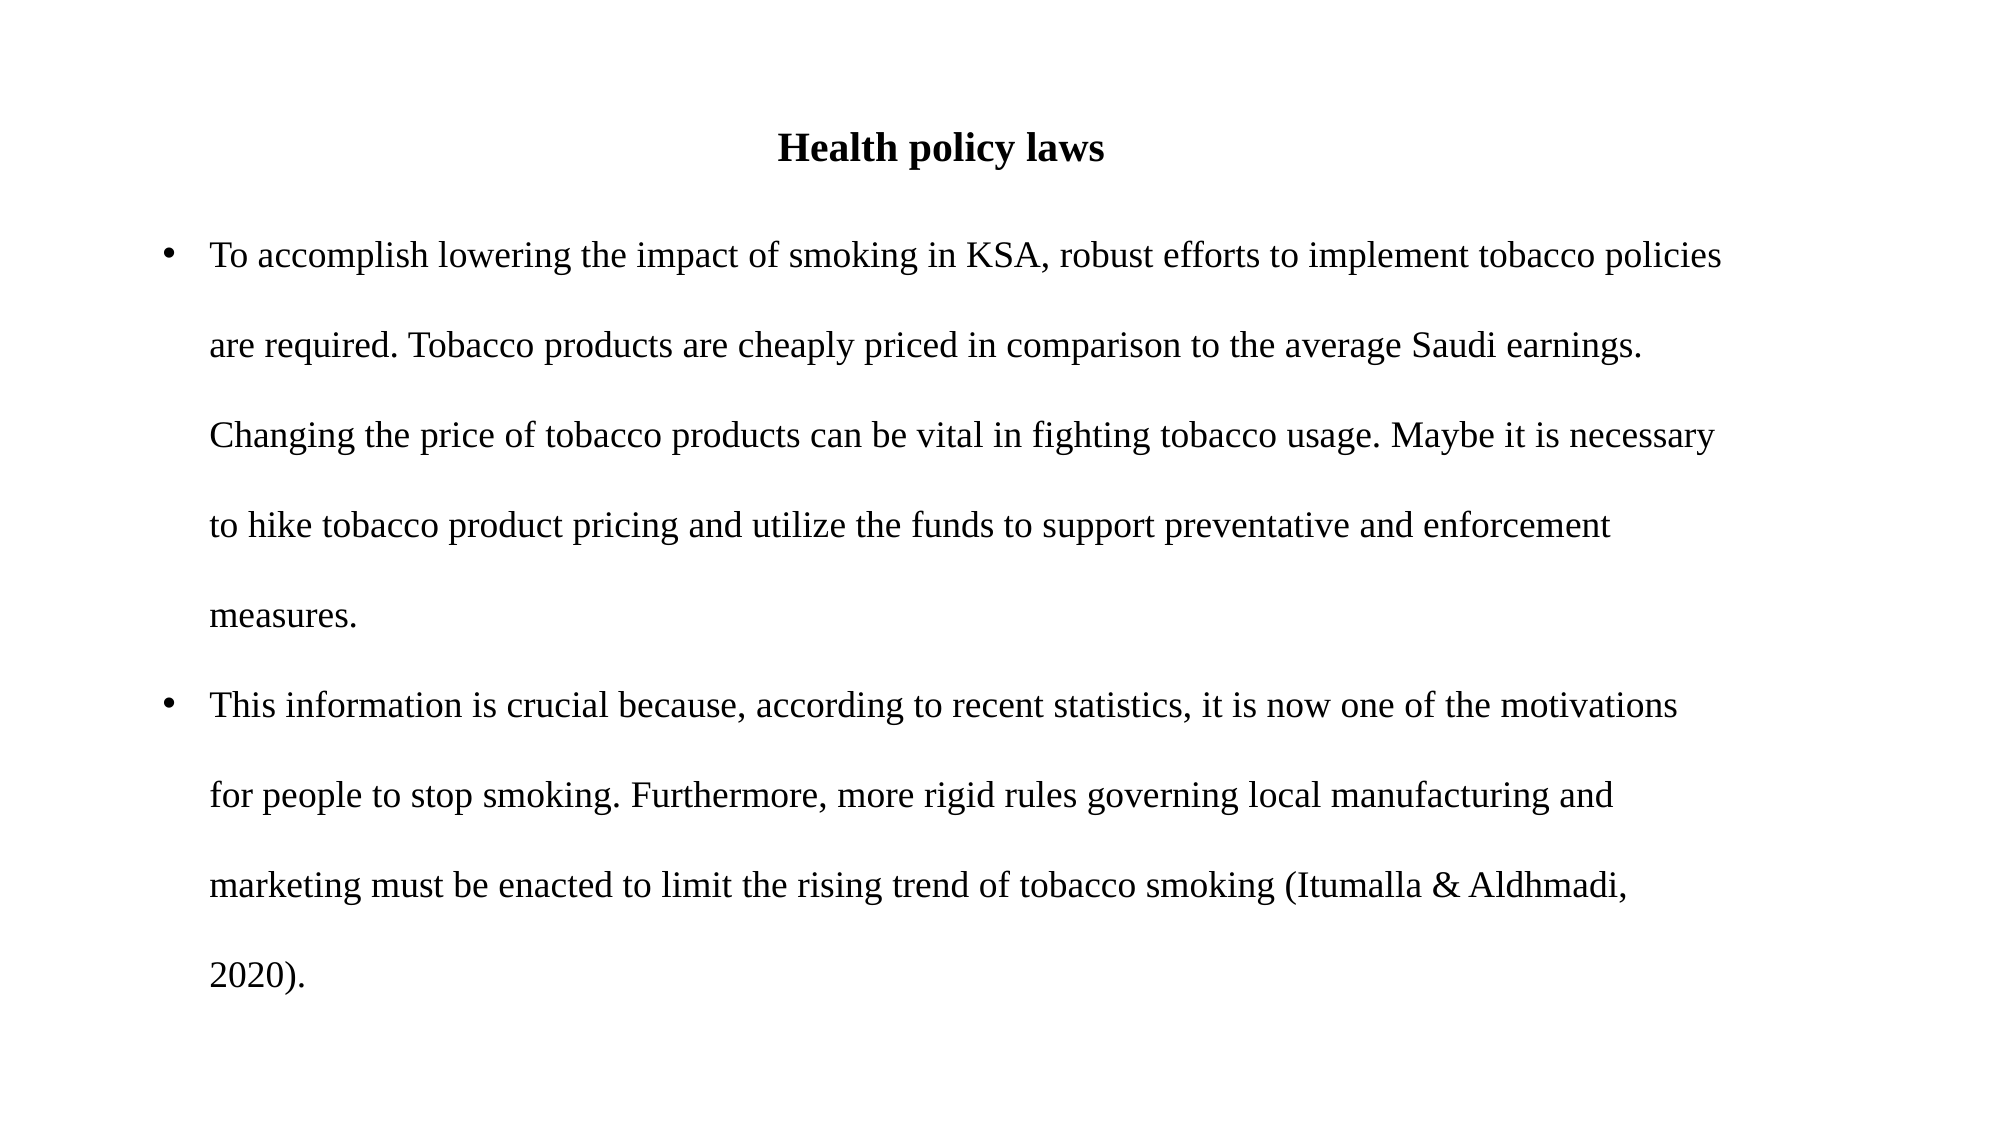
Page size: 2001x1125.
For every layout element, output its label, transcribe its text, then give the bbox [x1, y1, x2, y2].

text_box To accomplish lowering the impact of smoking in KSA, robust efforts to implement tobacco policies are required. Tobacco products are cheaply priced in comparison to the average Saudi earnings. Changing the price of tobacco products can be vital in fighting tobacco usage. Maybe it is necessary to hike tobacco product pricing and utilize the funds to support preventative and enforcement measures. This information is crucial because, according to recent statistics, it is now one of the motivations for people to stop smoking. Furthermore, more rigid rules governing local manufacturing and marketing must be enacted to limit the rising trend of tobacco smoking (Itumalla & Aldhmadi, 2020). [147, 177, 1748, 1003]
text_box Health policy laws [252, 112, 1642, 177]
